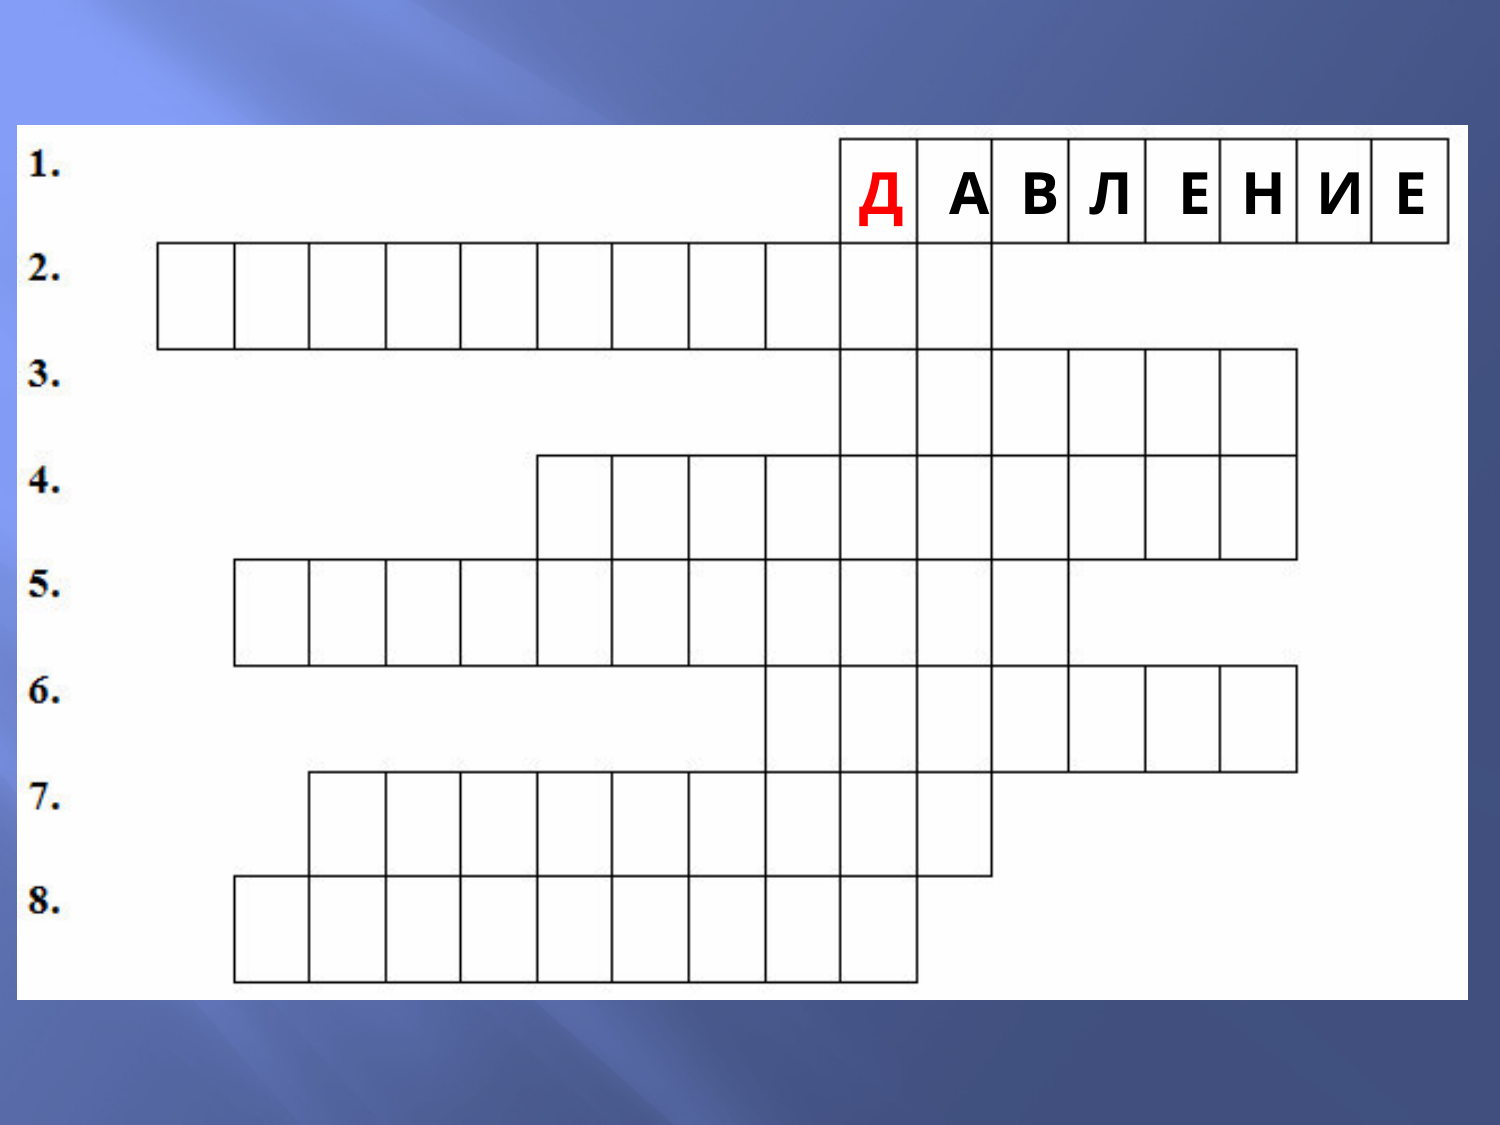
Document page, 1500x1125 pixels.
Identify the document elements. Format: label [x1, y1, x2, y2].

picture [17, 125, 1468, 1000]
